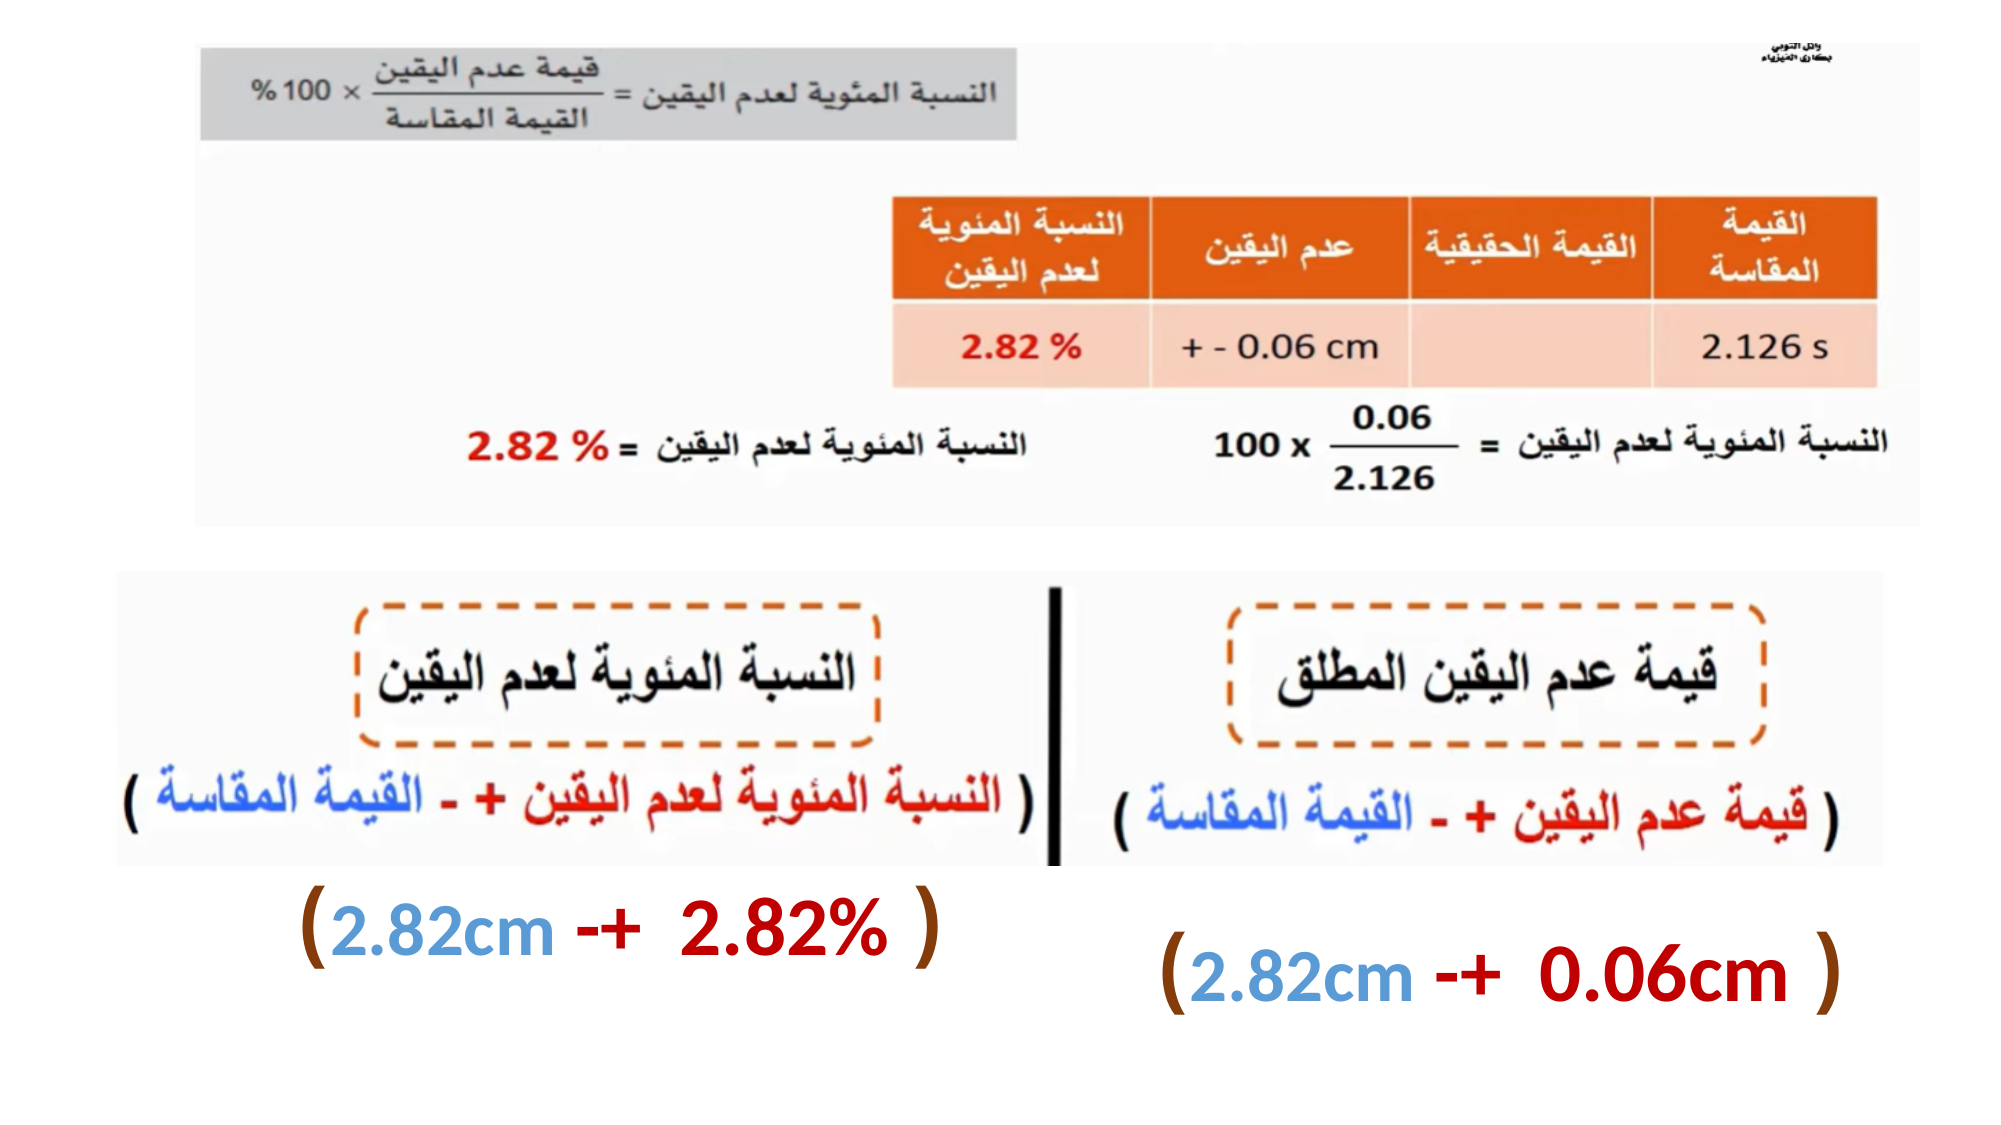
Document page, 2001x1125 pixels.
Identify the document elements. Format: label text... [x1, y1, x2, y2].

picture [116, 571, 1884, 866]
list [194, 43, 1920, 527]
text_box ( 2.82cm -+ 0.06cm) [1139, 910, 1863, 1026]
text_box ( 2.82cm -+ 2.82%) [241, 866, 1000, 980]
